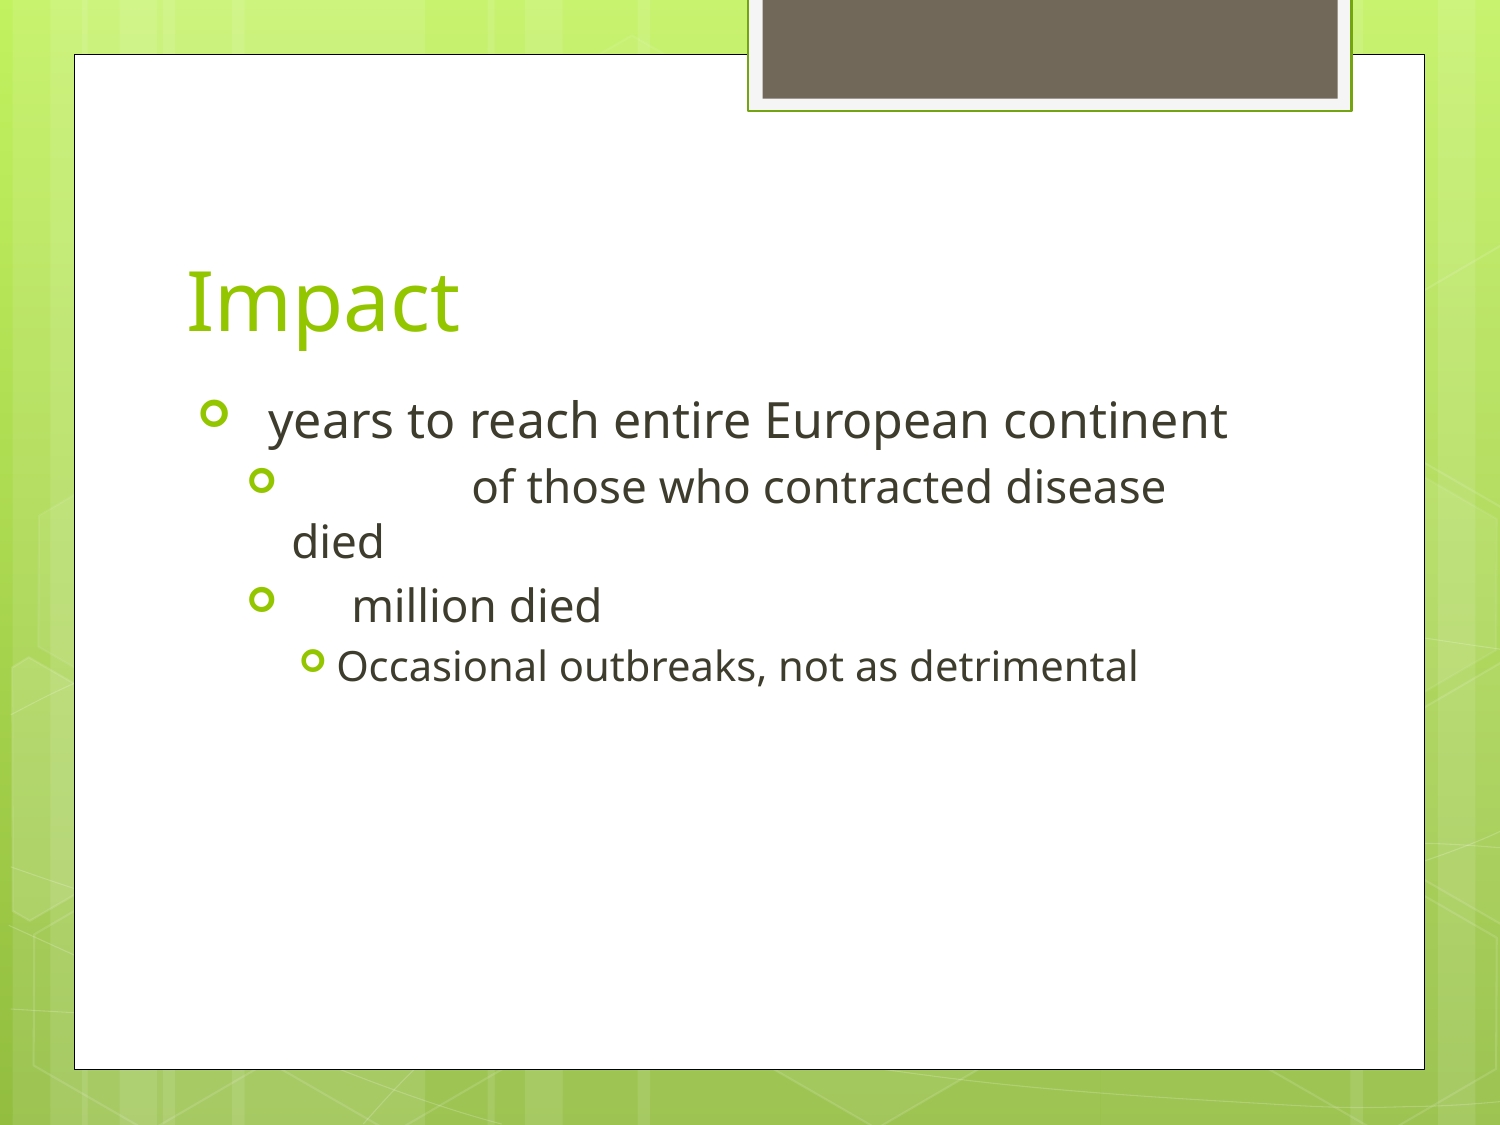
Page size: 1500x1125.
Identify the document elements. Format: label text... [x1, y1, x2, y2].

list years to reach entire European continent of those who contracted disease died million died Occasional outbreaks, not as detrimental [171, 381, 1283, 957]
title Impact [171, 168, 1324, 357]
